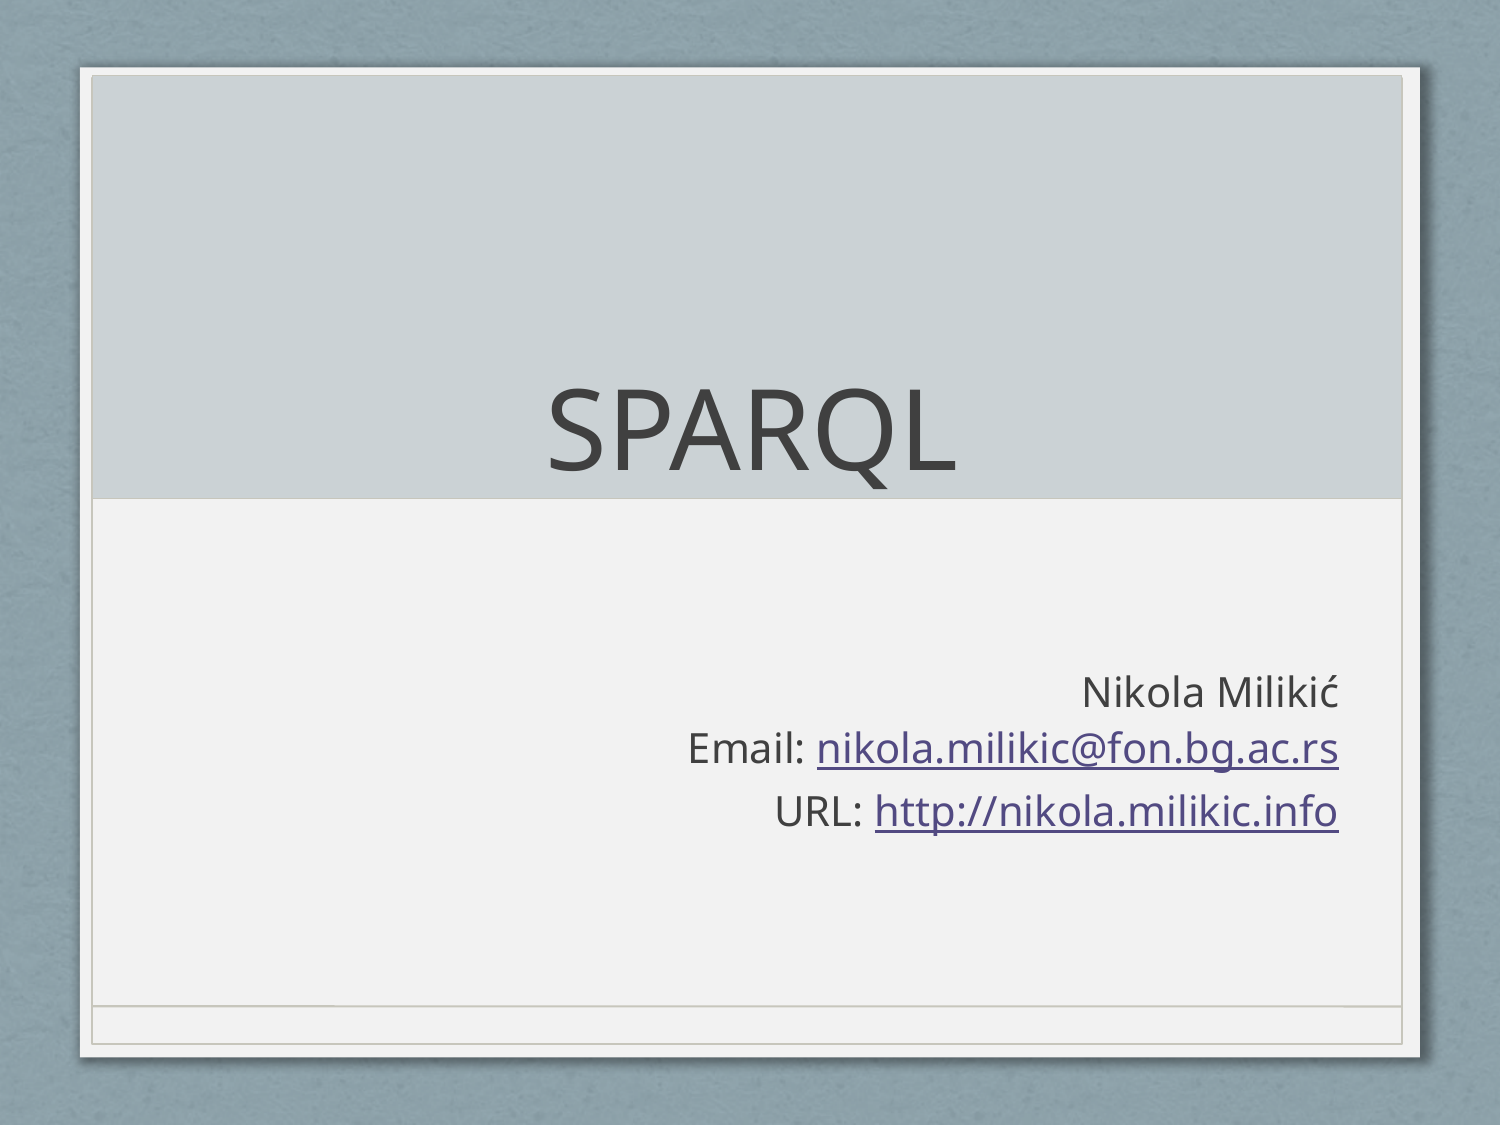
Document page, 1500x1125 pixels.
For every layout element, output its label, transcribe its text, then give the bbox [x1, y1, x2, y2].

subtitle Nikola Milikić Email: nikola.milikic@fon.bg.ac.rs URL: http://nikola.milikic.info [150, 658, 1355, 946]
title SPARQL [150, 184, 1355, 500]
